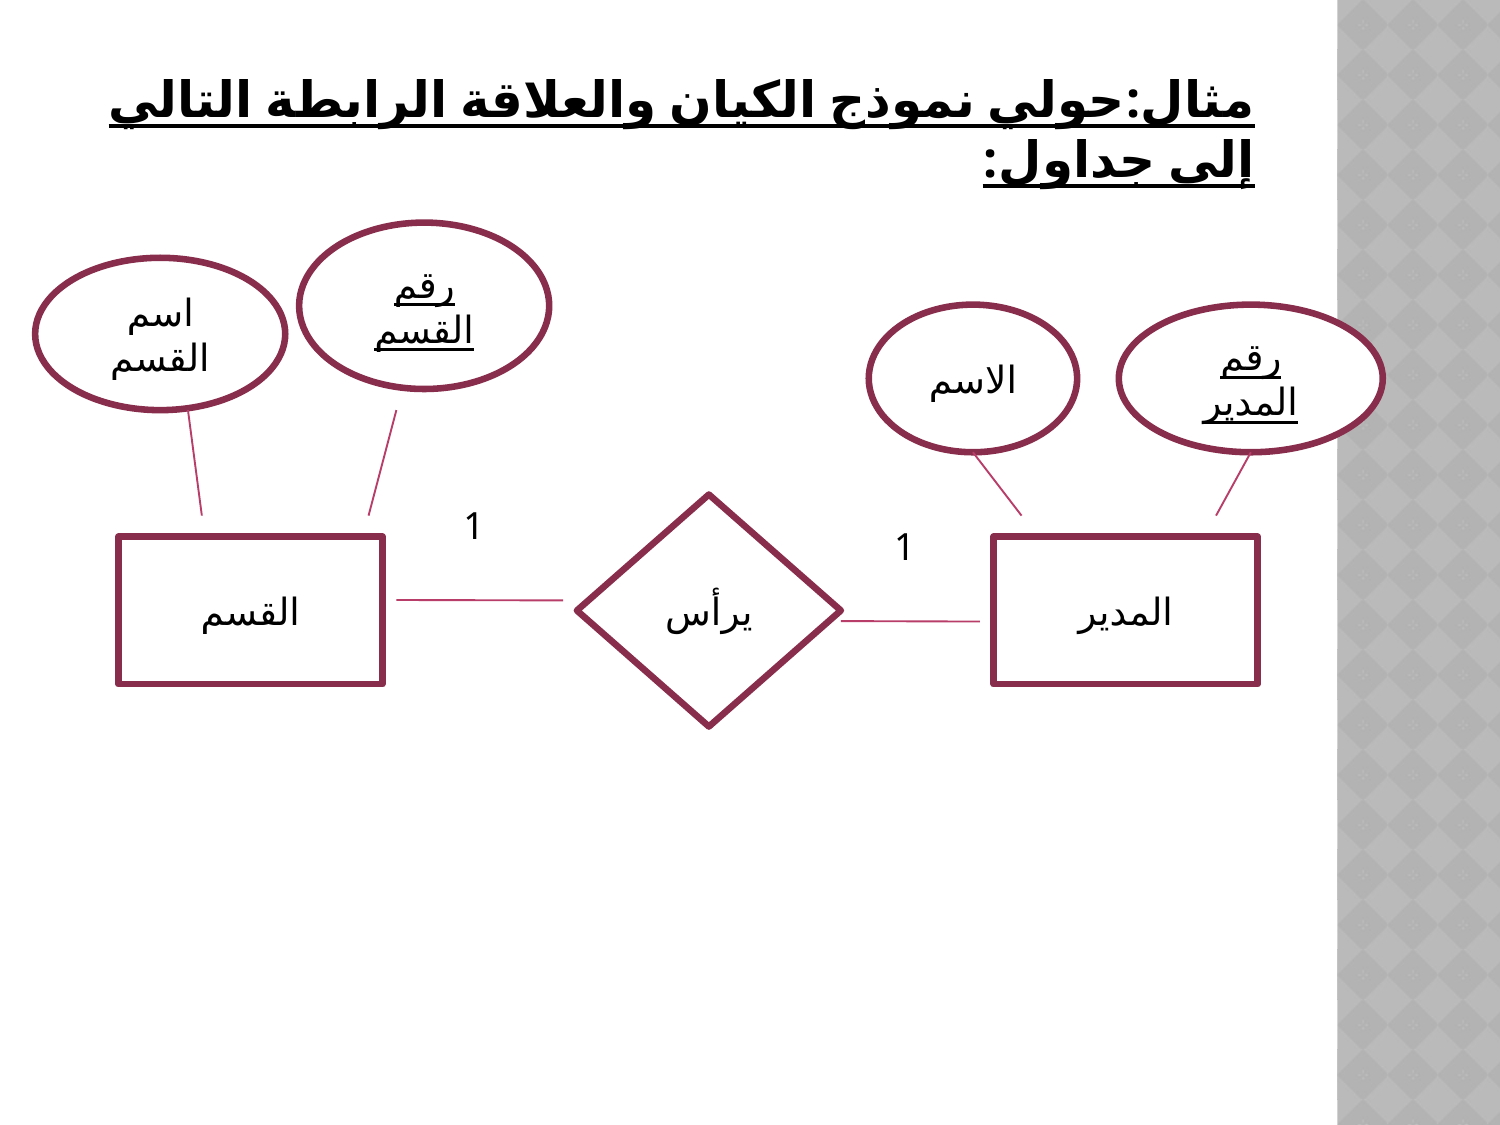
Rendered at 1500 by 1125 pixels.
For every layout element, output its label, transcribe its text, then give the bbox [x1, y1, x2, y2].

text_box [34, 222, 1384, 727]
title مثال:حولي نموذج الكيان والعلاقة الرابطة التالي إلى جداول: [75, 0, 1263, 188]
